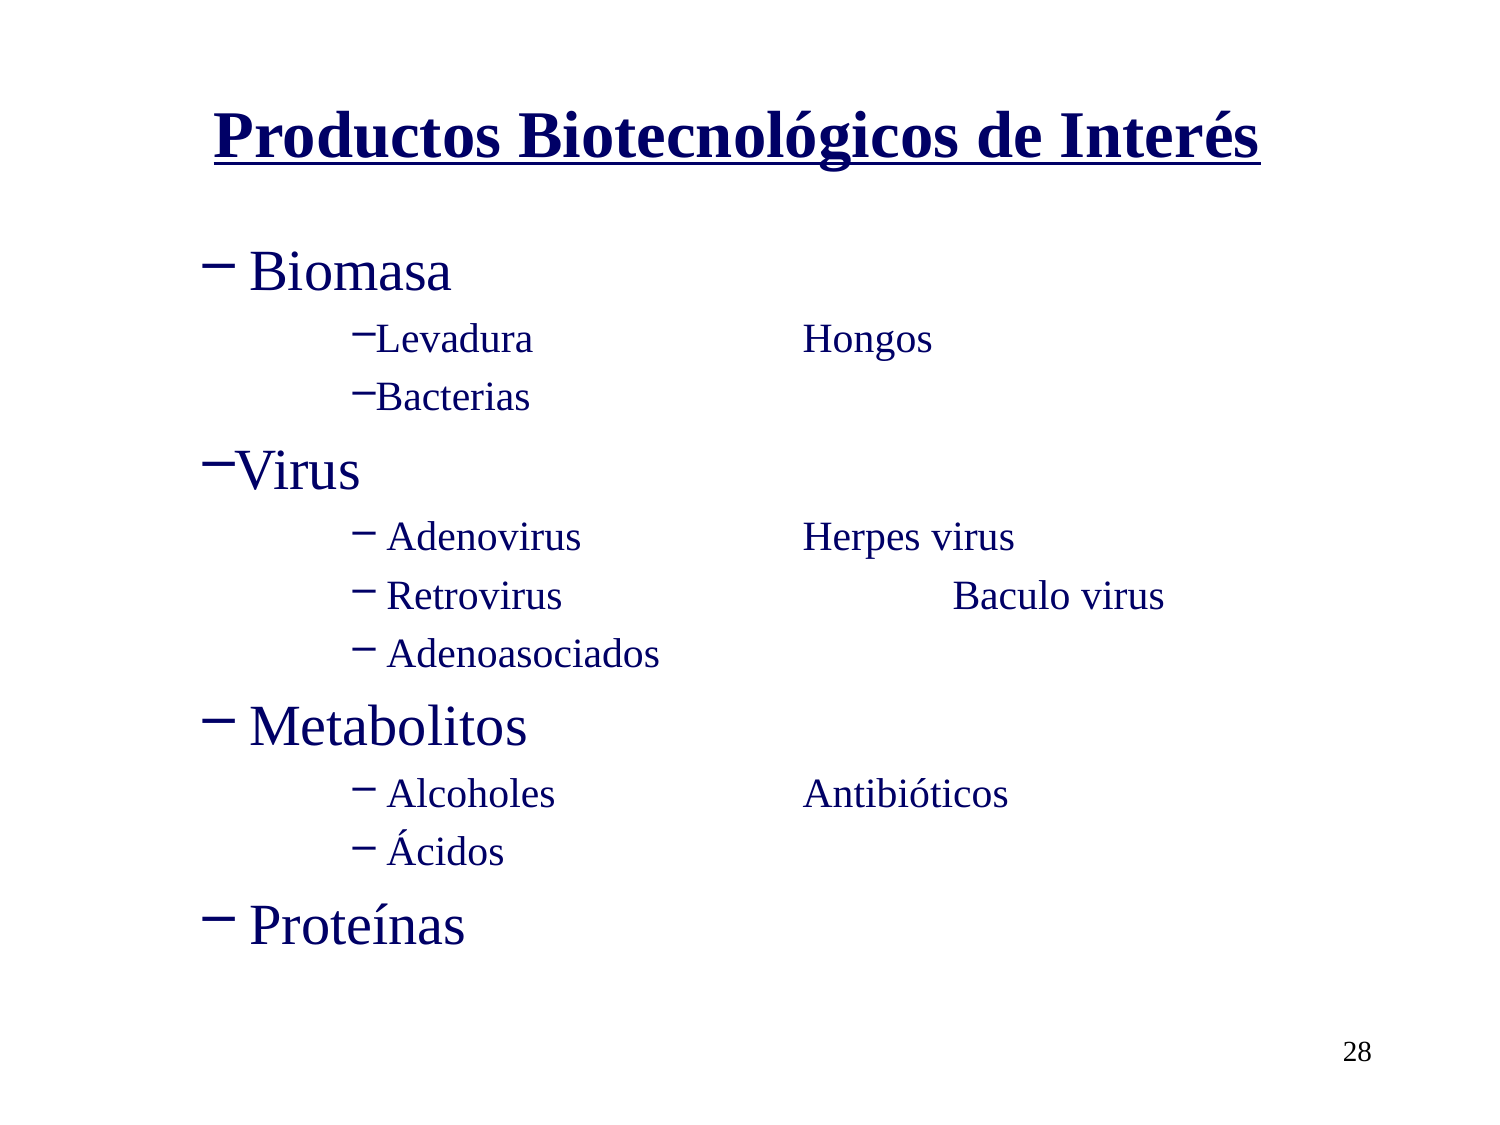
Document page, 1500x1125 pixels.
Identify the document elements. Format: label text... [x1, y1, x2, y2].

subtitle Biomasa Levadura Hongos Bacterias Virus Adenovirus Herpes virus Retrovirus Baculo virus Adenoasociados Metabolitos Alcoholes Antibióticos Ácidos Proteínas [112, 224, 1401, 601]
slide_number 28 [1074, 1024, 1388, 1101]
title Productos Biotecnológicos de Interés [99, 37, 1376, 226]
